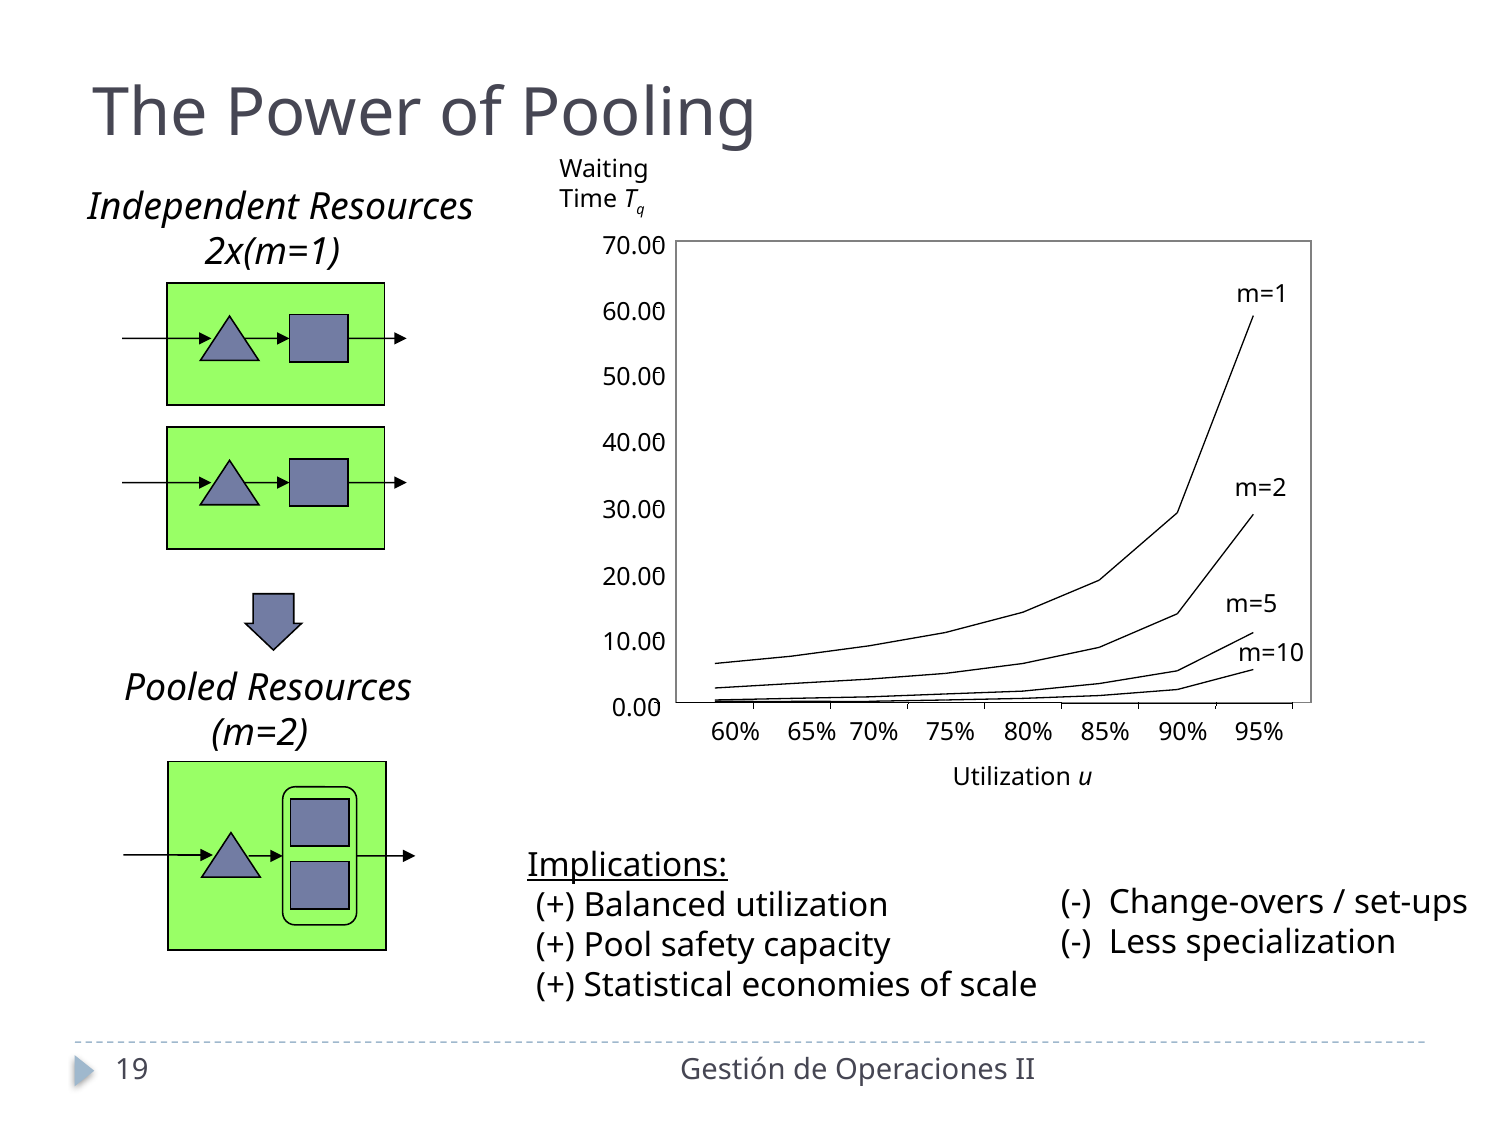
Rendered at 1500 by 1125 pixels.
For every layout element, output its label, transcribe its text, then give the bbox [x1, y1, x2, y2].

text_box Pooled Resources (m=2) [108, 655, 428, 761]
text_box 40.00 [602, 426, 667, 457]
title The Power of Pooling [77, 0, 1392, 156]
text_box 70.00 [602, 229, 667, 260]
text_box 75% [925, 715, 976, 746]
text_box 0.00 [611, 691, 662, 722]
text_box (-) Change-overs / set-ups (-) Less specialization [1037, 873, 1488, 968]
text_box 65% [787, 715, 837, 746]
text_box 10.00 [602, 625, 667, 656]
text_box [121, 282, 407, 550]
text_box m=10 [1238, 636, 1305, 667]
text_box 85% [1080, 715, 1130, 746]
text_box 60% [710, 715, 761, 746]
text_box Independent Resources 2x(m=1) [72, 174, 499, 280]
text_box 30.00 [602, 493, 667, 524]
text_box 80% [1003, 715, 1054, 746]
text_box 70% [849, 715, 899, 746]
text_box Waiting Time Tq [559, 156, 656, 217]
text_box [245, 593, 302, 651]
text_box 20.00 [602, 560, 667, 591]
text_box 50.00 [602, 360, 667, 391]
text_box 60.00 [602, 295, 667, 325]
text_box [123, 761, 416, 951]
footer Gestión de Operaciones II [475, 1042, 1051, 1103]
text_box Implications: (+) Balanced utilization (+) Pool safety capacity (+) Statistical economies of scale [512, 835, 1150, 1011]
text_box m=1 [1236, 277, 1289, 308]
text_box m=5 [1225, 587, 1278, 617]
text_box Utilization u [952, 760, 1093, 791]
text_box 95% [1234, 715, 1285, 746]
text_box m=2 [1234, 471, 1287, 502]
text_box [676, 241, 1311, 703]
text_box 90% [1158, 715, 1208, 746]
slide_number 19 [100, 1042, 426, 1103]
